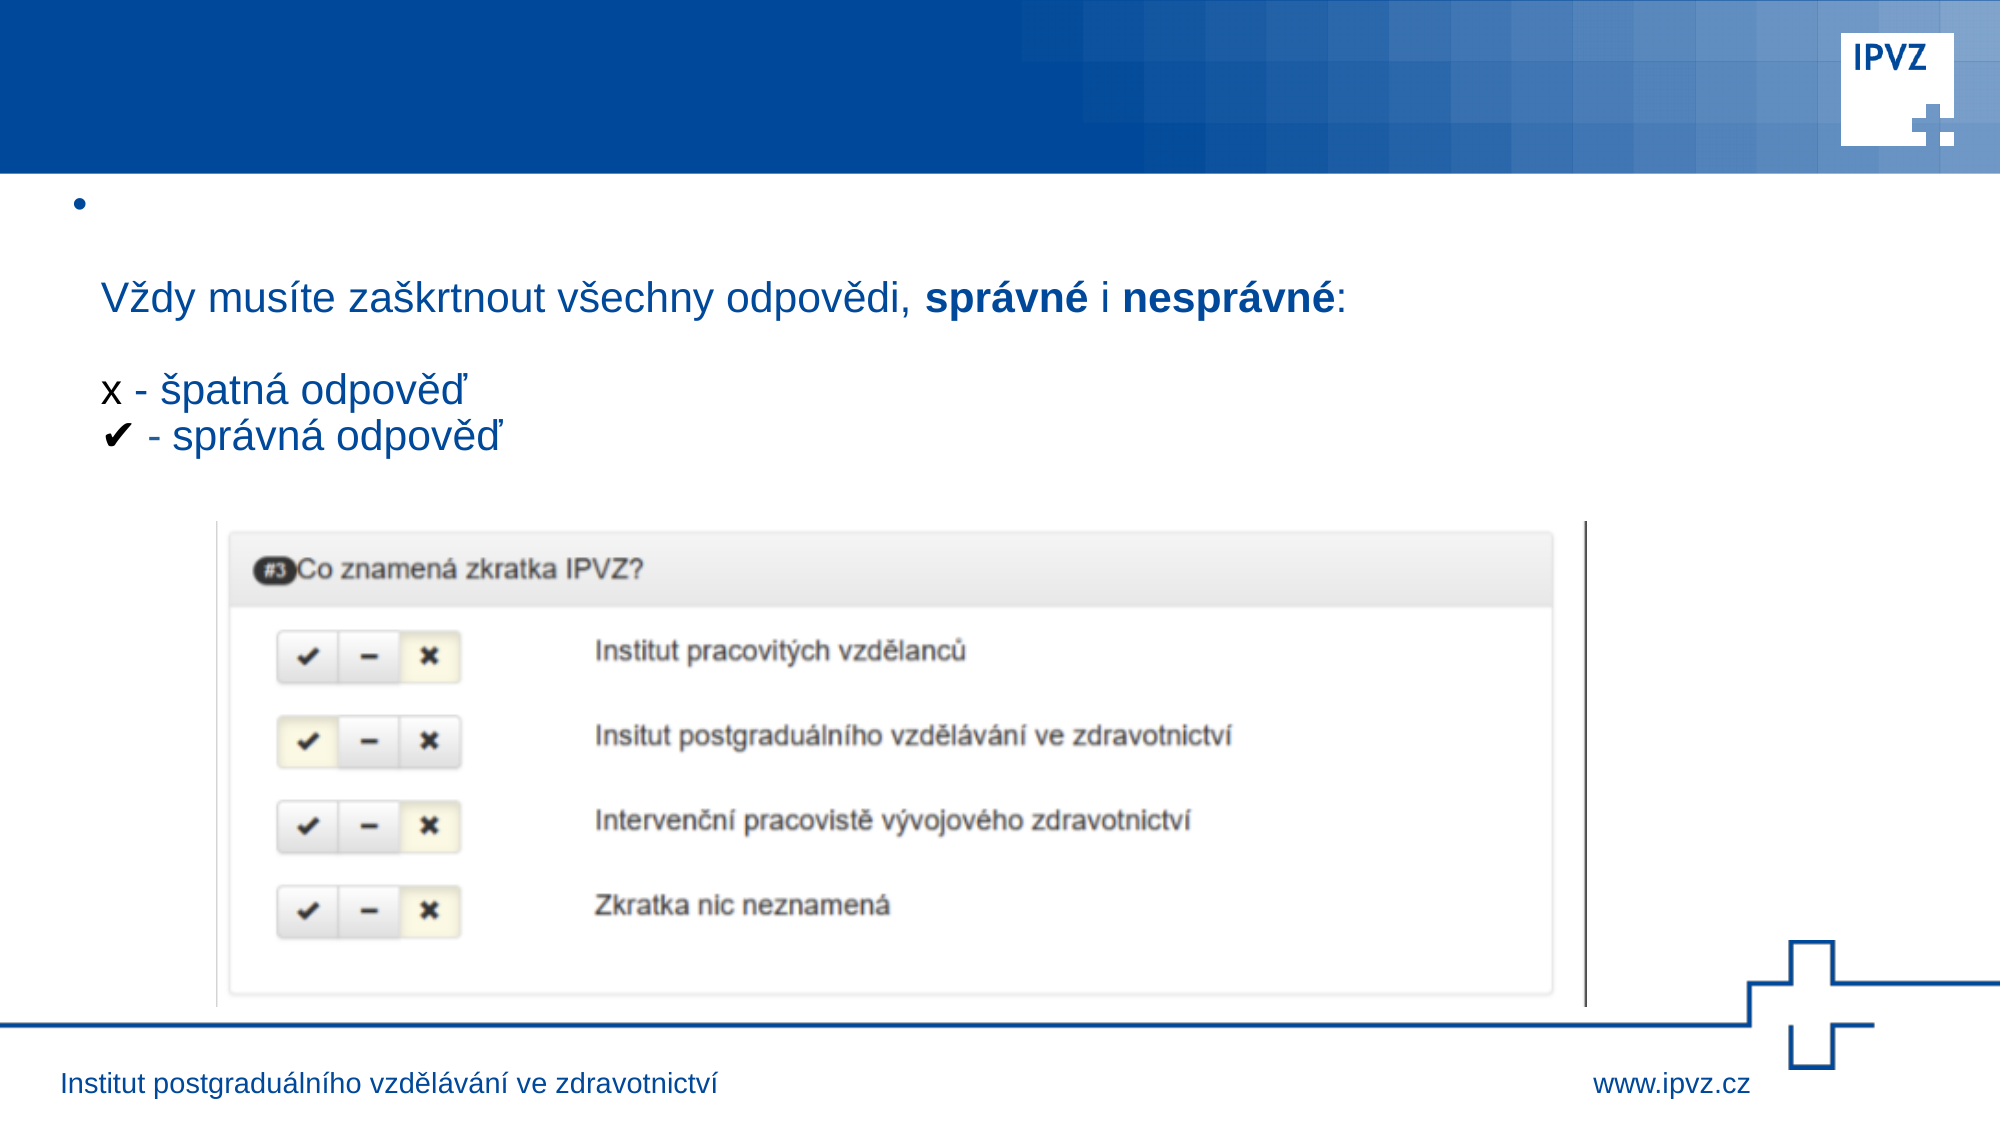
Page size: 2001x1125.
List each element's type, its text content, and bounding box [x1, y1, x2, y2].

list Vždy musíte zaškrtnout všechny odpovědi, správné i nesprávné: x - špatná odpověď ✔ - správná odpověď [57, 175, 1943, 587]
picture [0, 521, 2000, 1070]
picture [1022, 0, 2000, 174]
